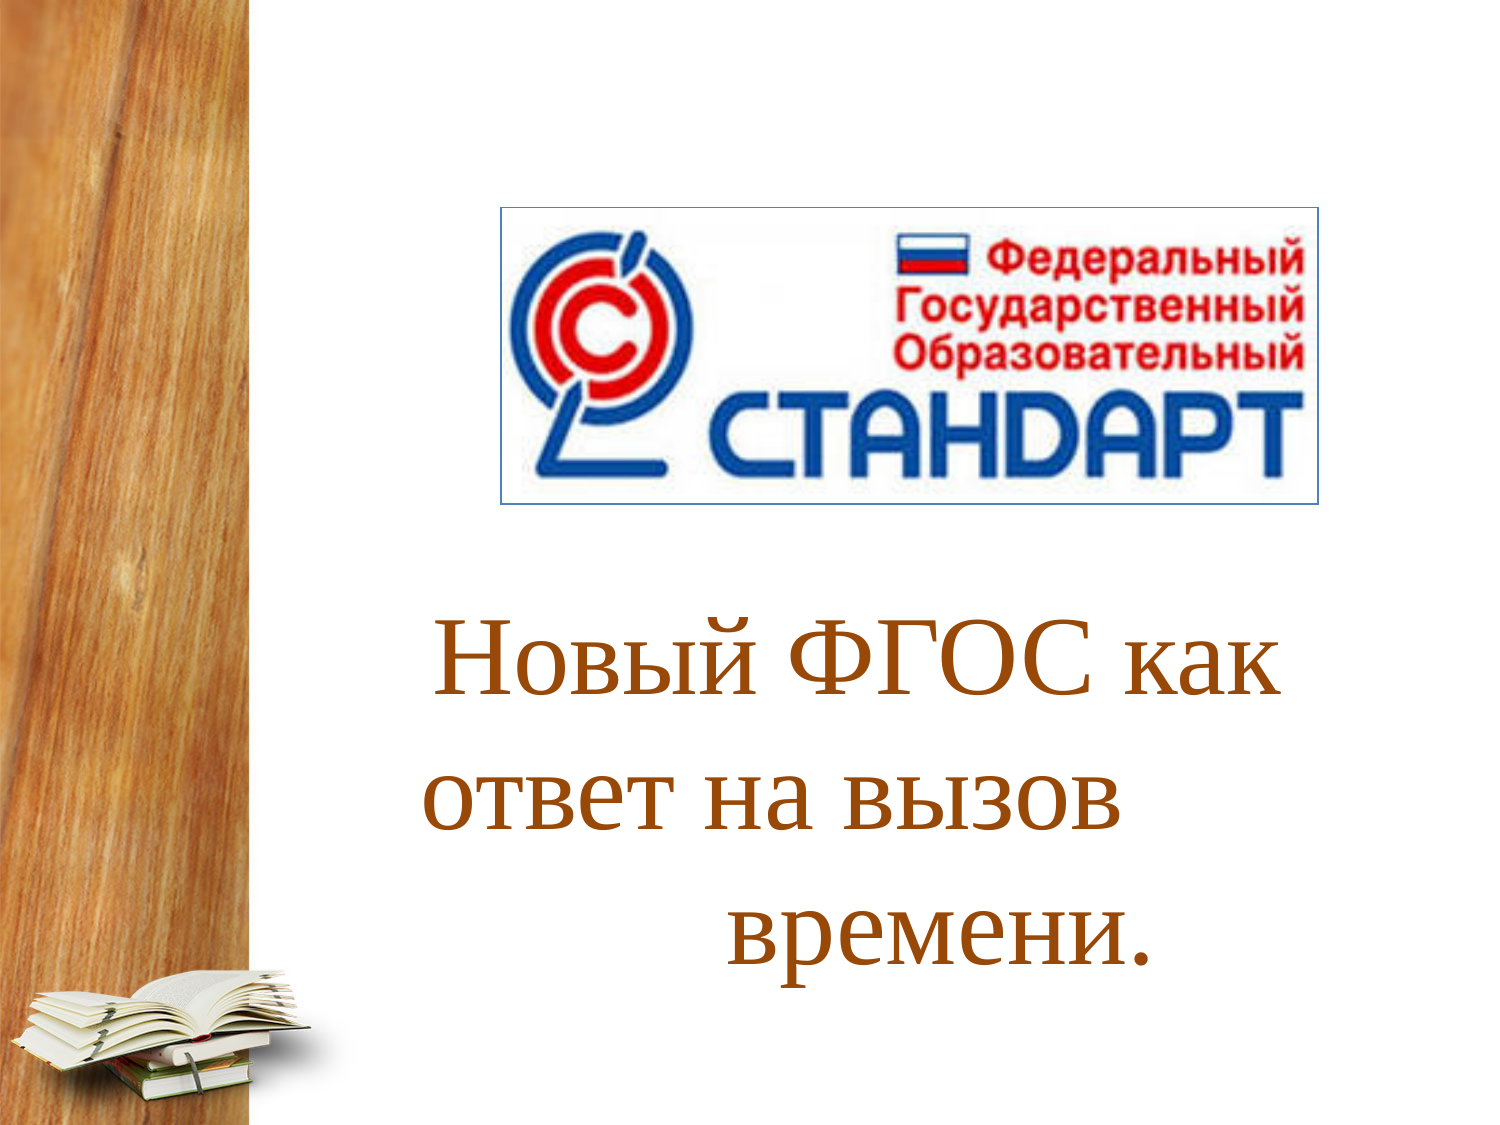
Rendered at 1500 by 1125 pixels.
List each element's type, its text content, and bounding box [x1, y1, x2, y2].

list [501, 207, 1318, 504]
picture [0, 0, 1500, 1125]
list Новый ФГОС как ответ на вызов времени. [350, 574, 1427, 983]
